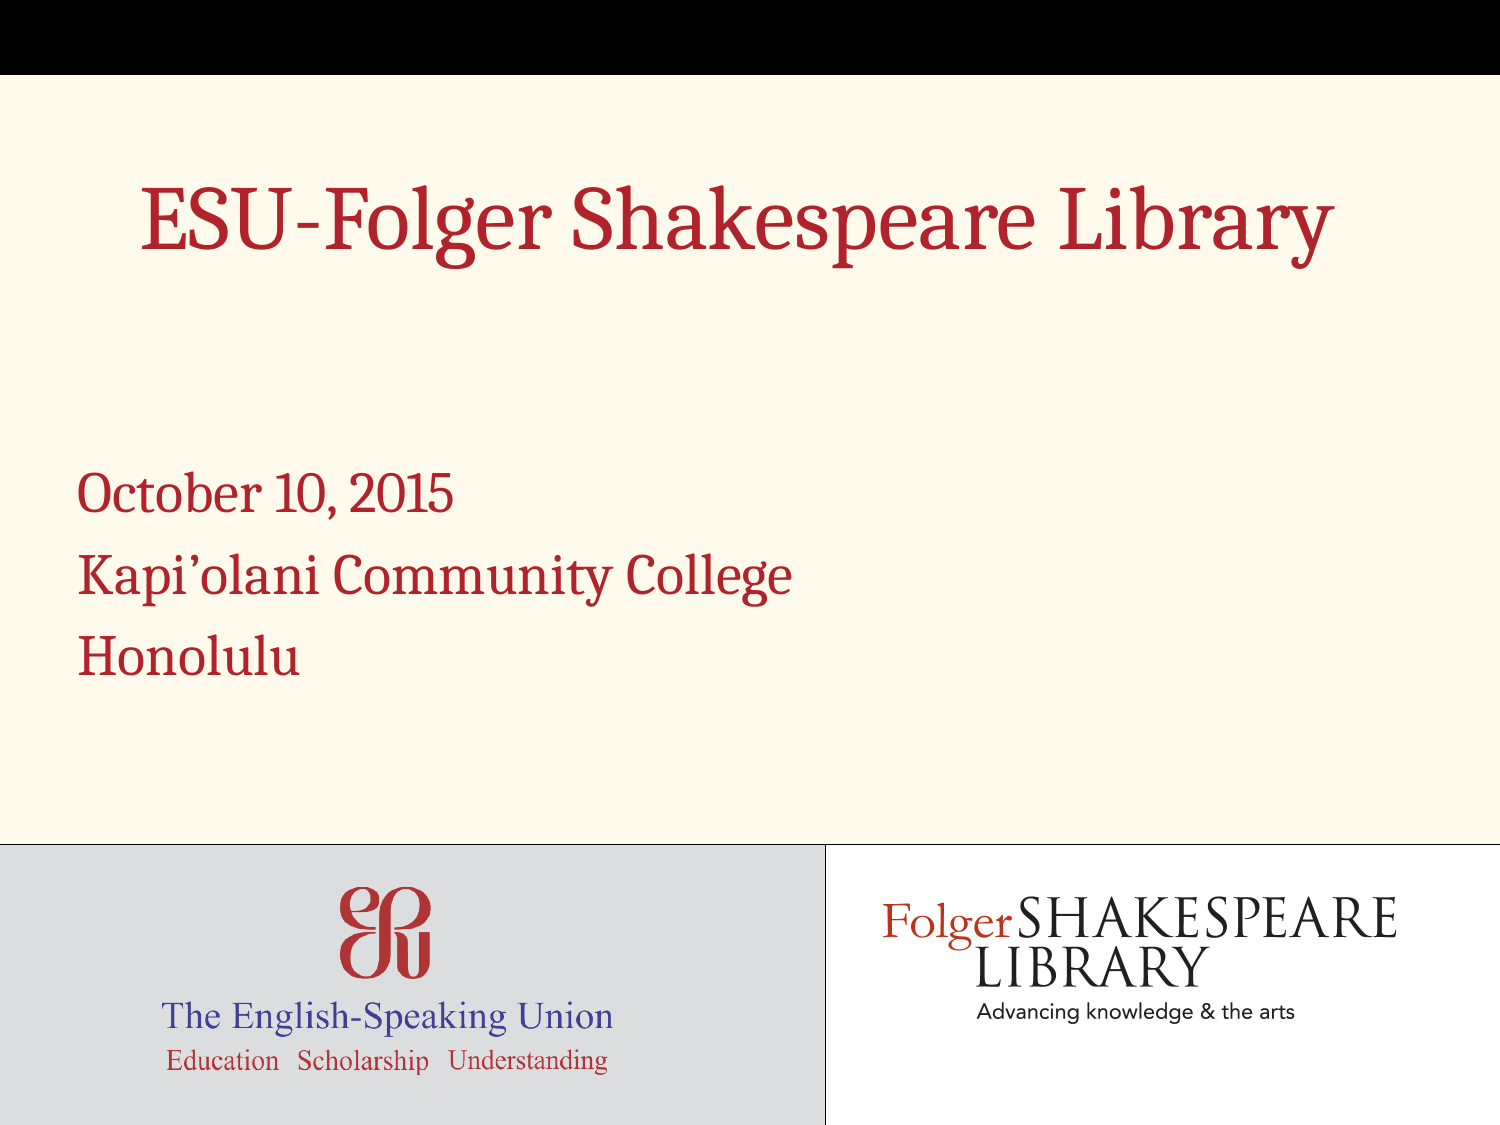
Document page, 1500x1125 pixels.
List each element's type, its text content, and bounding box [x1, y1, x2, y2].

title ESU-Folger Shakespeare Library [0, 137, 1475, 275]
subtitle October 10, 2015 Kapi’olani Community College Honolulu [62, 375, 1500, 713]
picture [0, 0, 1500, 1125]
